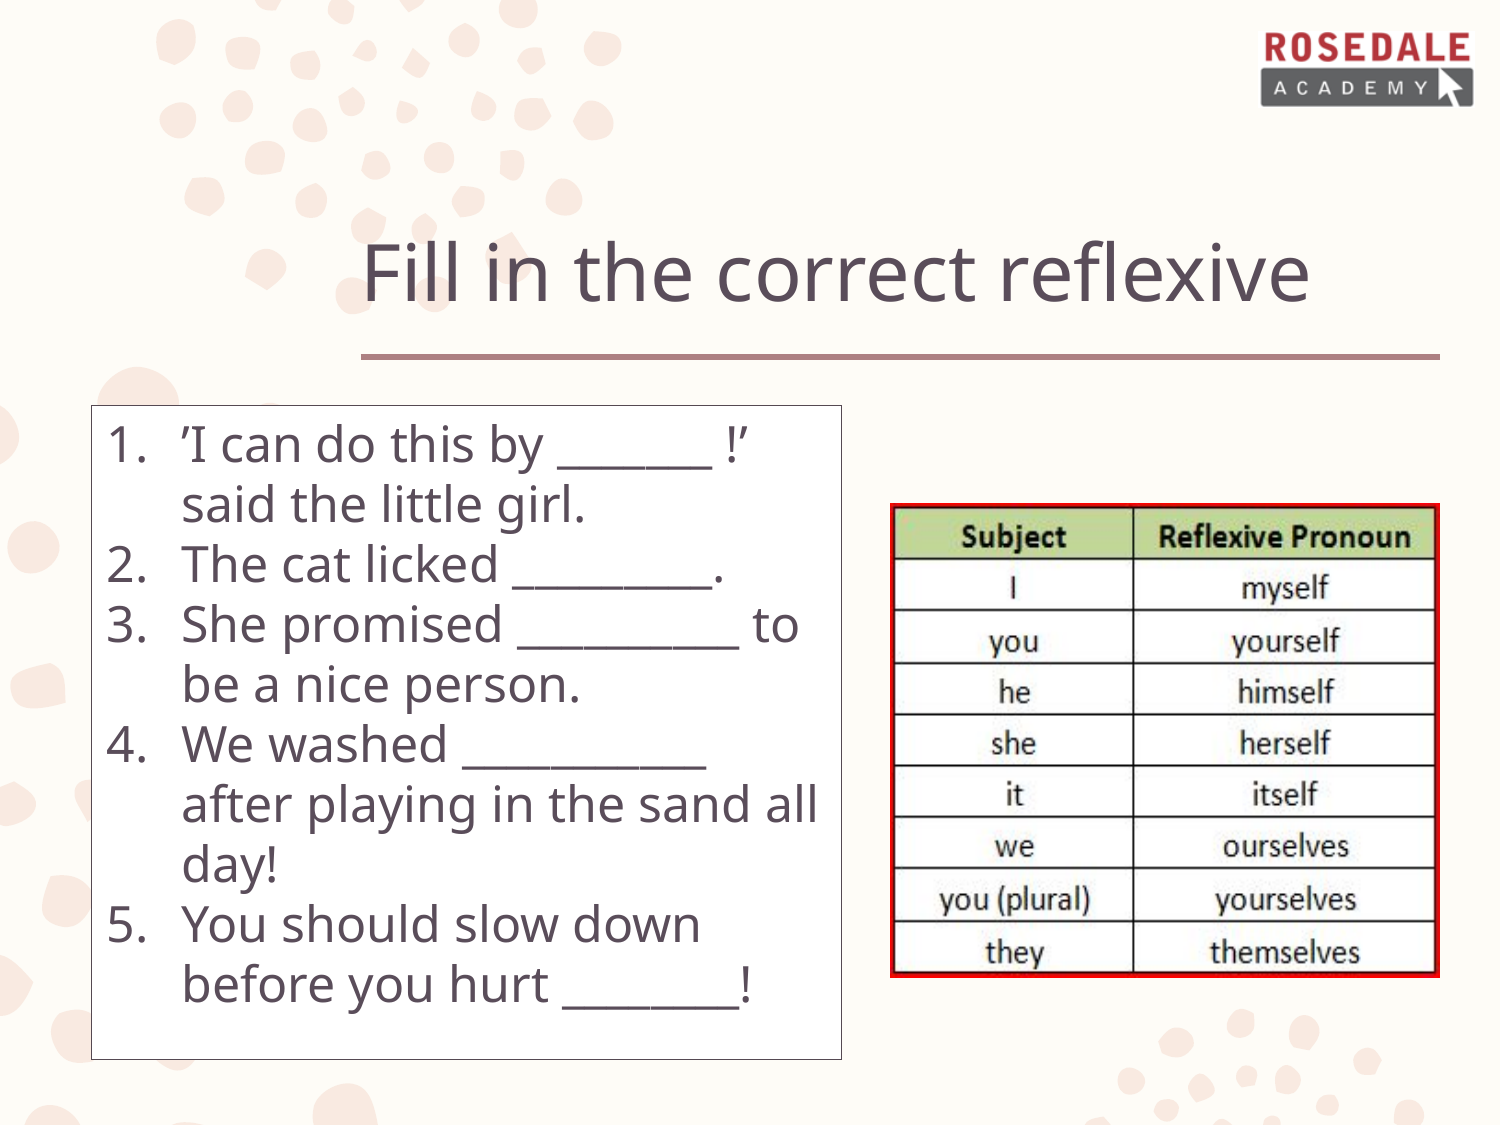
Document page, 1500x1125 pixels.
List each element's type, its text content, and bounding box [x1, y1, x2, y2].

picture [1258, 31, 1475, 109]
picture [890, 503, 1441, 978]
title Fill in the correct reflexive [345, 219, 1440, 350]
list ’I can do this by _______ !’ said the little girl. The cat licked _________. She promised __________ to be a nice person. We washed ___________ after playing in the sand all day! You should slow down before you hurt ________! [91, 405, 842, 1060]
